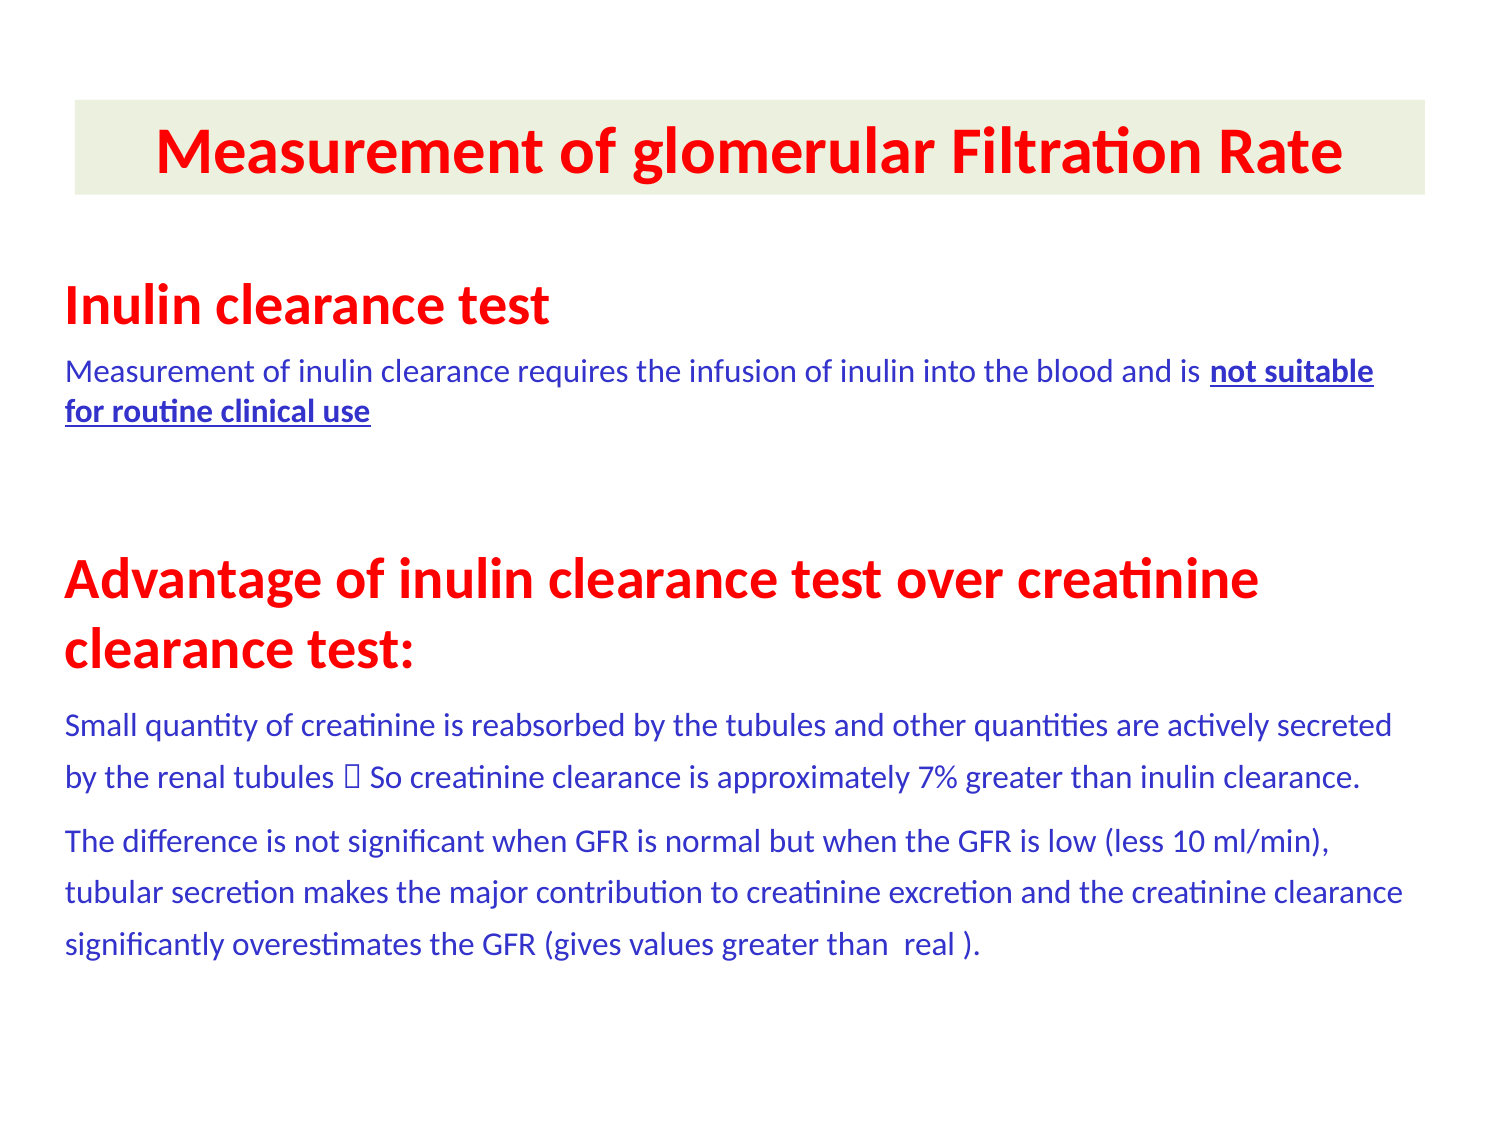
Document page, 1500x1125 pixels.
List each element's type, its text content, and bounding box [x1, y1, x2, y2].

text_box Inulin clearance test Measurement of inulin clearance requires the infusion of inulin into the blood and is not suitable for routine clinical use Advantage of inulin clearance test over creatinine clearance test: Small quantity of creatinine is reabsorbed by the tubules and other quantities are actively secreted by the renal tubules  So creatinine clearance is approximately 7% greater than inulin clearance. The difference is not significant when GFR is normal but when the GFR is low (less 10 ml/min), tubular secretion makes the major contribution to creatinine excretion and the creatinine clearance significantly overestimates the GFR (gives values greater than real ). [50, 237, 1425, 1034]
text_box Measurement of glomerular Filtration Rate [74, 99, 1425, 195]
